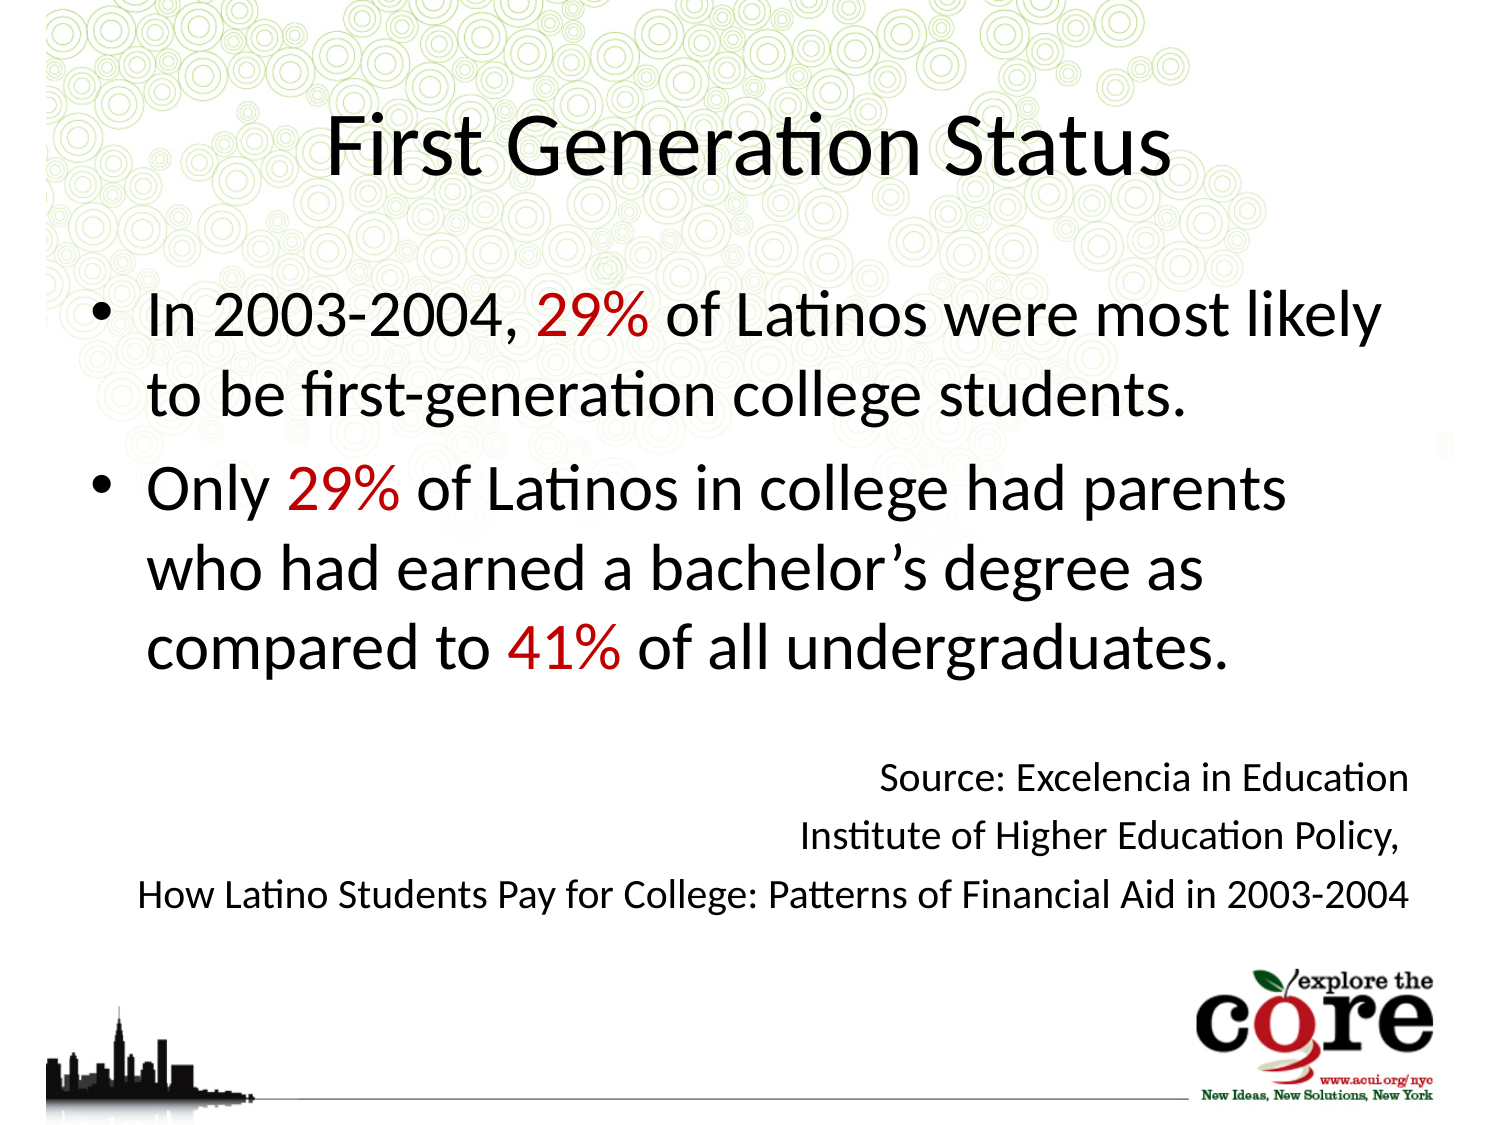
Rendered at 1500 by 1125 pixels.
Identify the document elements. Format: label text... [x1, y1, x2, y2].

list In 2003-2004, 29% of Latinos were most likely to be first-generation college students. Only 29% of Latinos in college had parents who had earned a bachelor’s degree as compared to 41% of all undergraduates. Source: Excelencia in Education Institute of Higher Education Policy, How Latino Students Pay for College: Patterns of Financial Aid in 2003-2004 [74, 262, 1426, 1006]
picture [46, 0, 1454, 1125]
title First Generation Status [74, 44, 1426, 233]
